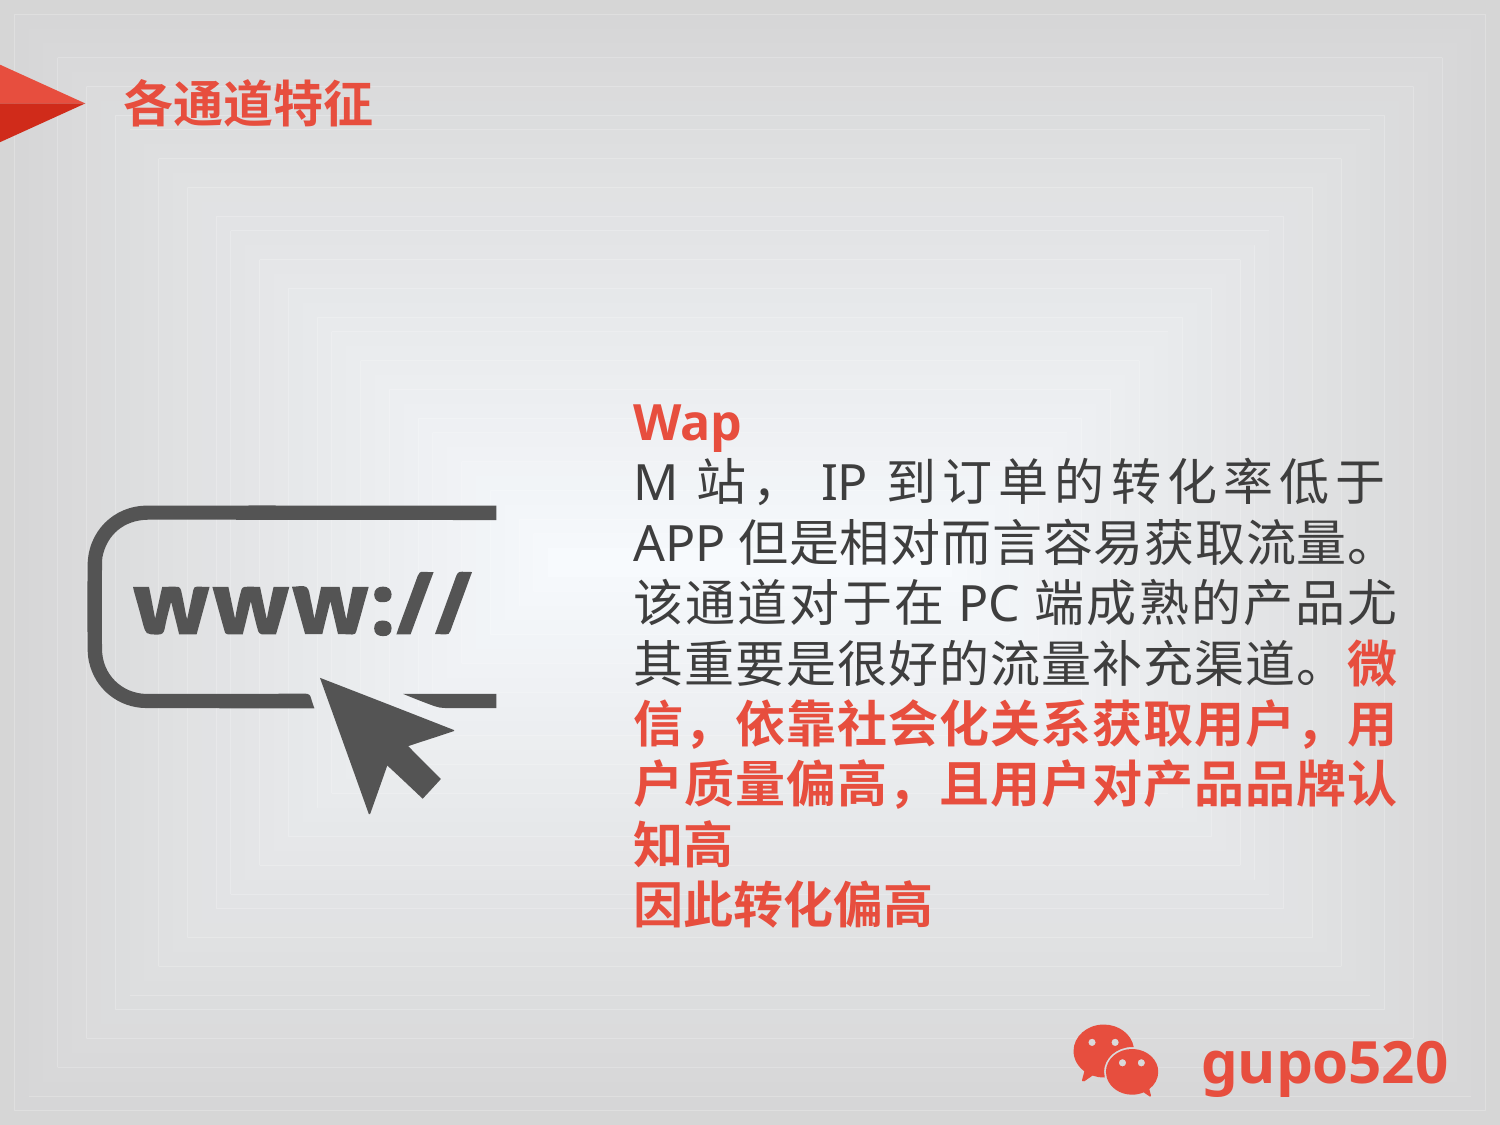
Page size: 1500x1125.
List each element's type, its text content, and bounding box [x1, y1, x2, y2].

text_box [0, 64, 86, 143]
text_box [87, 382, 1413, 886]
text_box 各通道特征 [108, 65, 396, 141]
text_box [1073, 1018, 1473, 1104]
